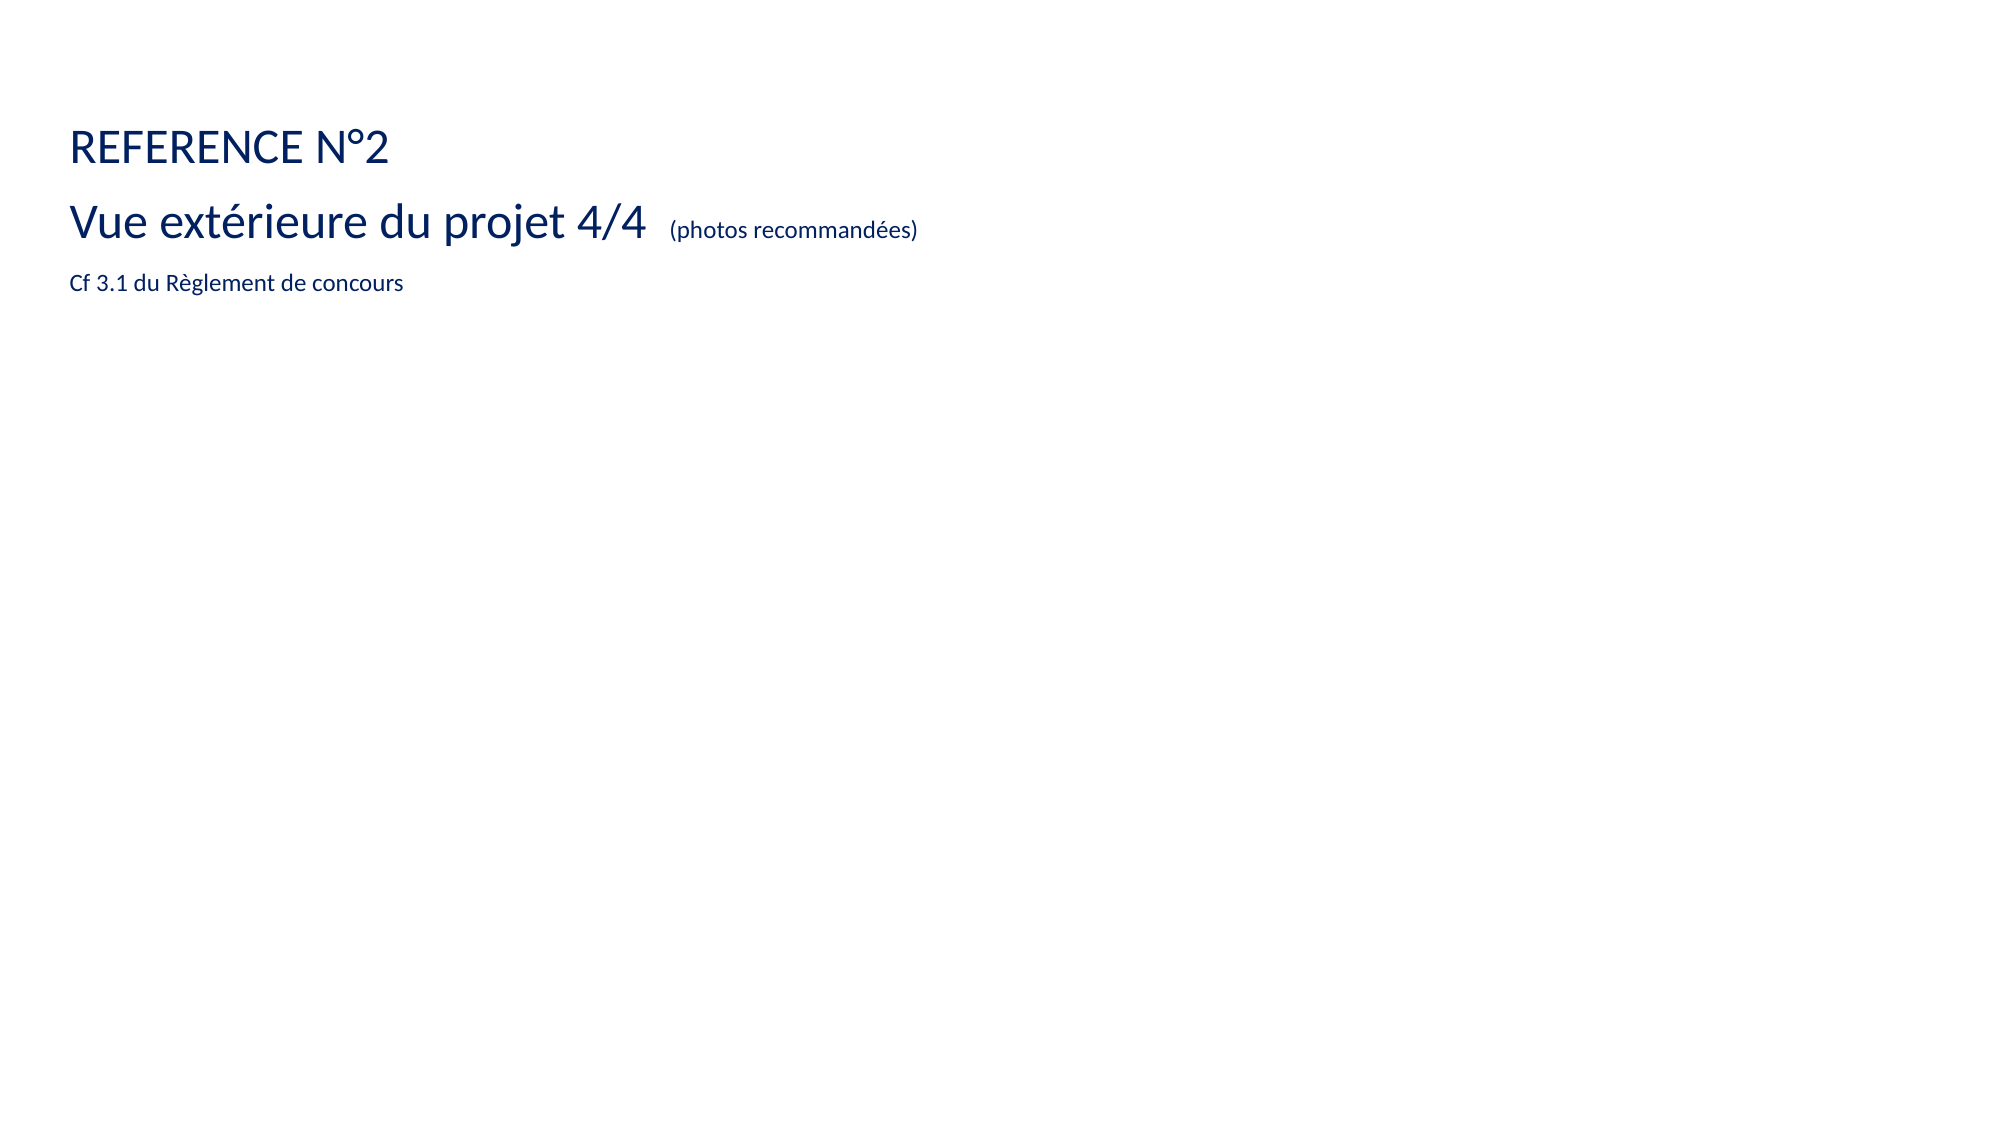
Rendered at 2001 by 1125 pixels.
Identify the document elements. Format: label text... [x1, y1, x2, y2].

subtitle REFERENCE N°2 Vue extérieure du projet 4/4 (photos recommandées) Cf 3.1 du Règlement de concours [54, 112, 1555, 385]
